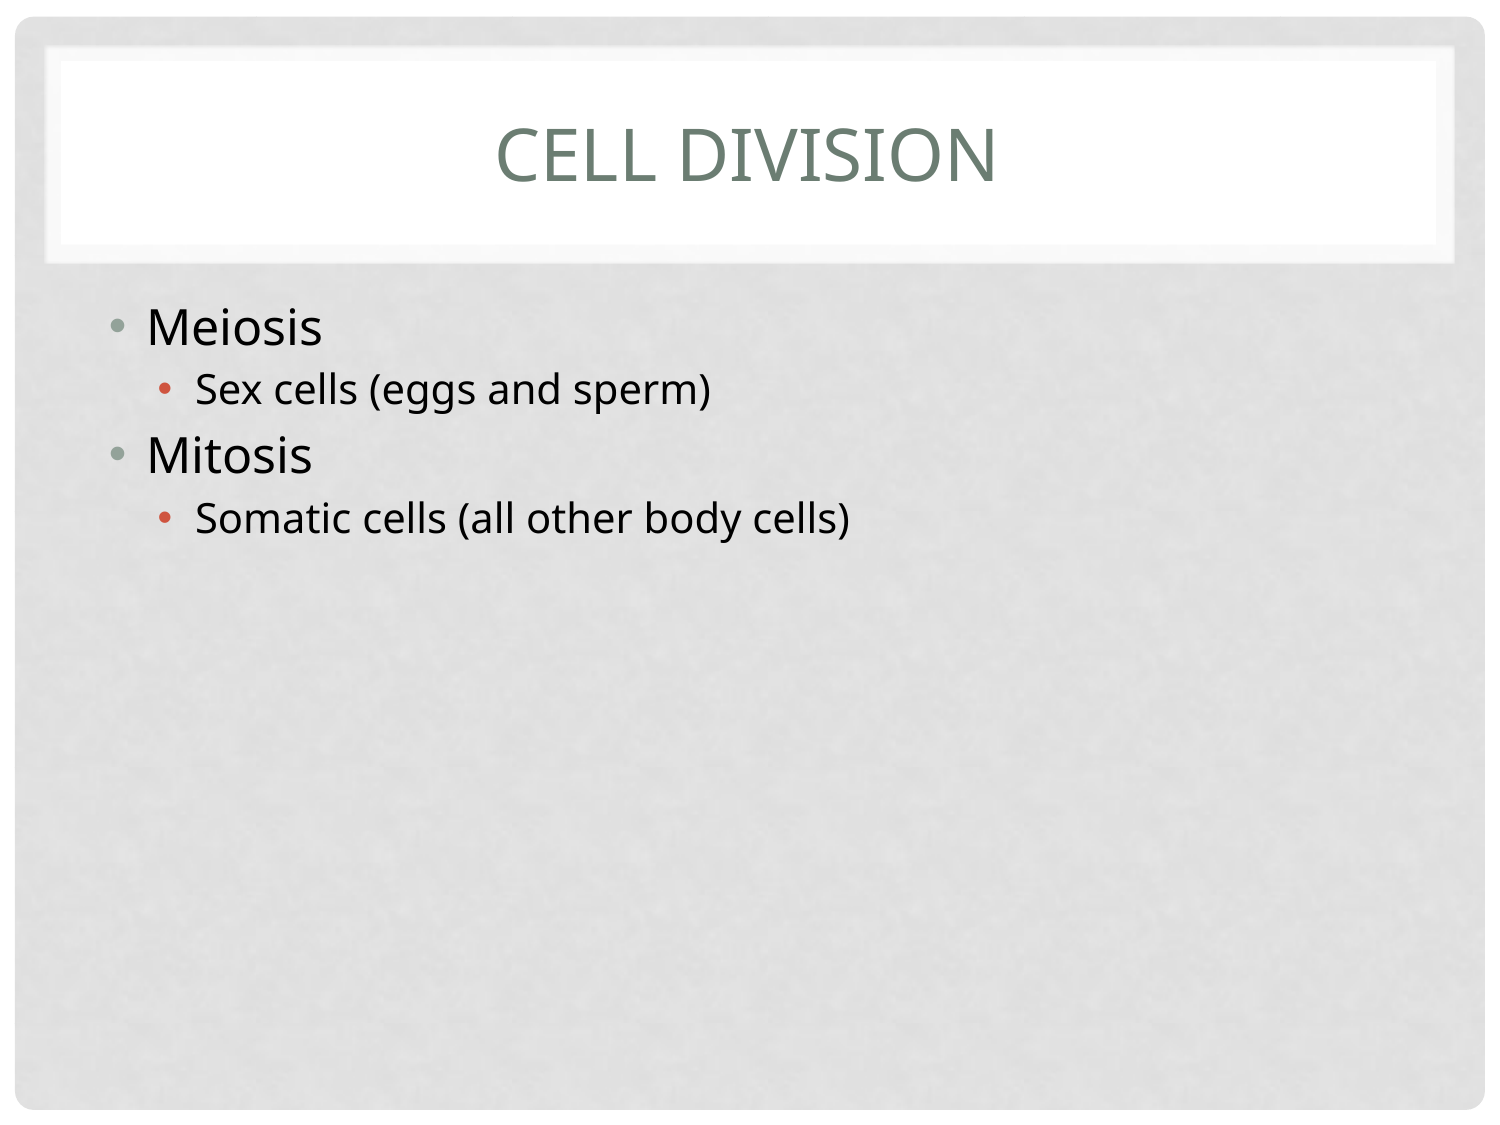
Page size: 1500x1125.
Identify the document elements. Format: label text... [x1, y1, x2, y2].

list Meiosis Sex cells (eggs and sperm) Mitosis Somatic cells (all other body cells) [75, 287, 1425, 1005]
title Cell division [69, 66, 1425, 238]
